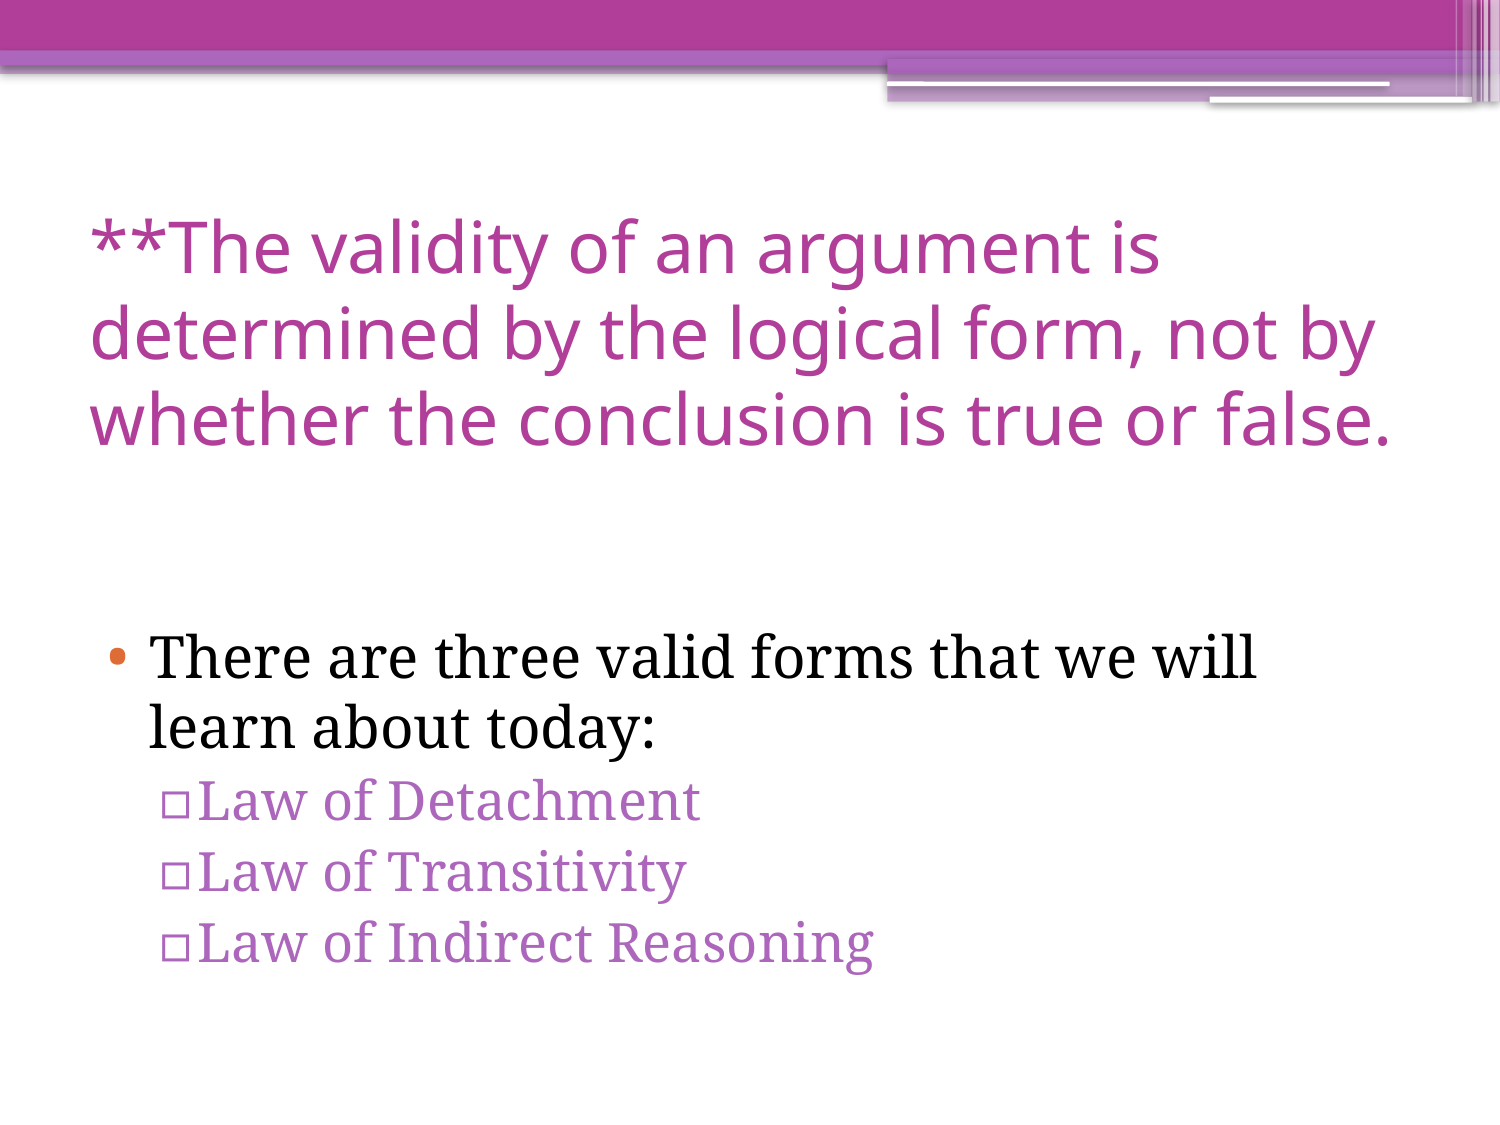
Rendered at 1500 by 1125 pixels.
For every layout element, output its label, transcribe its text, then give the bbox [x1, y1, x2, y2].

title **The validity of an argument is determined by the logical form, not by whether the conclusion is true or false. [75, 187, 1425, 475]
list There are three valid forms that we will learn about today: Law of Detachment Law of Transitivity Law of Indirect Reasoning [75, 612, 1425, 1079]
